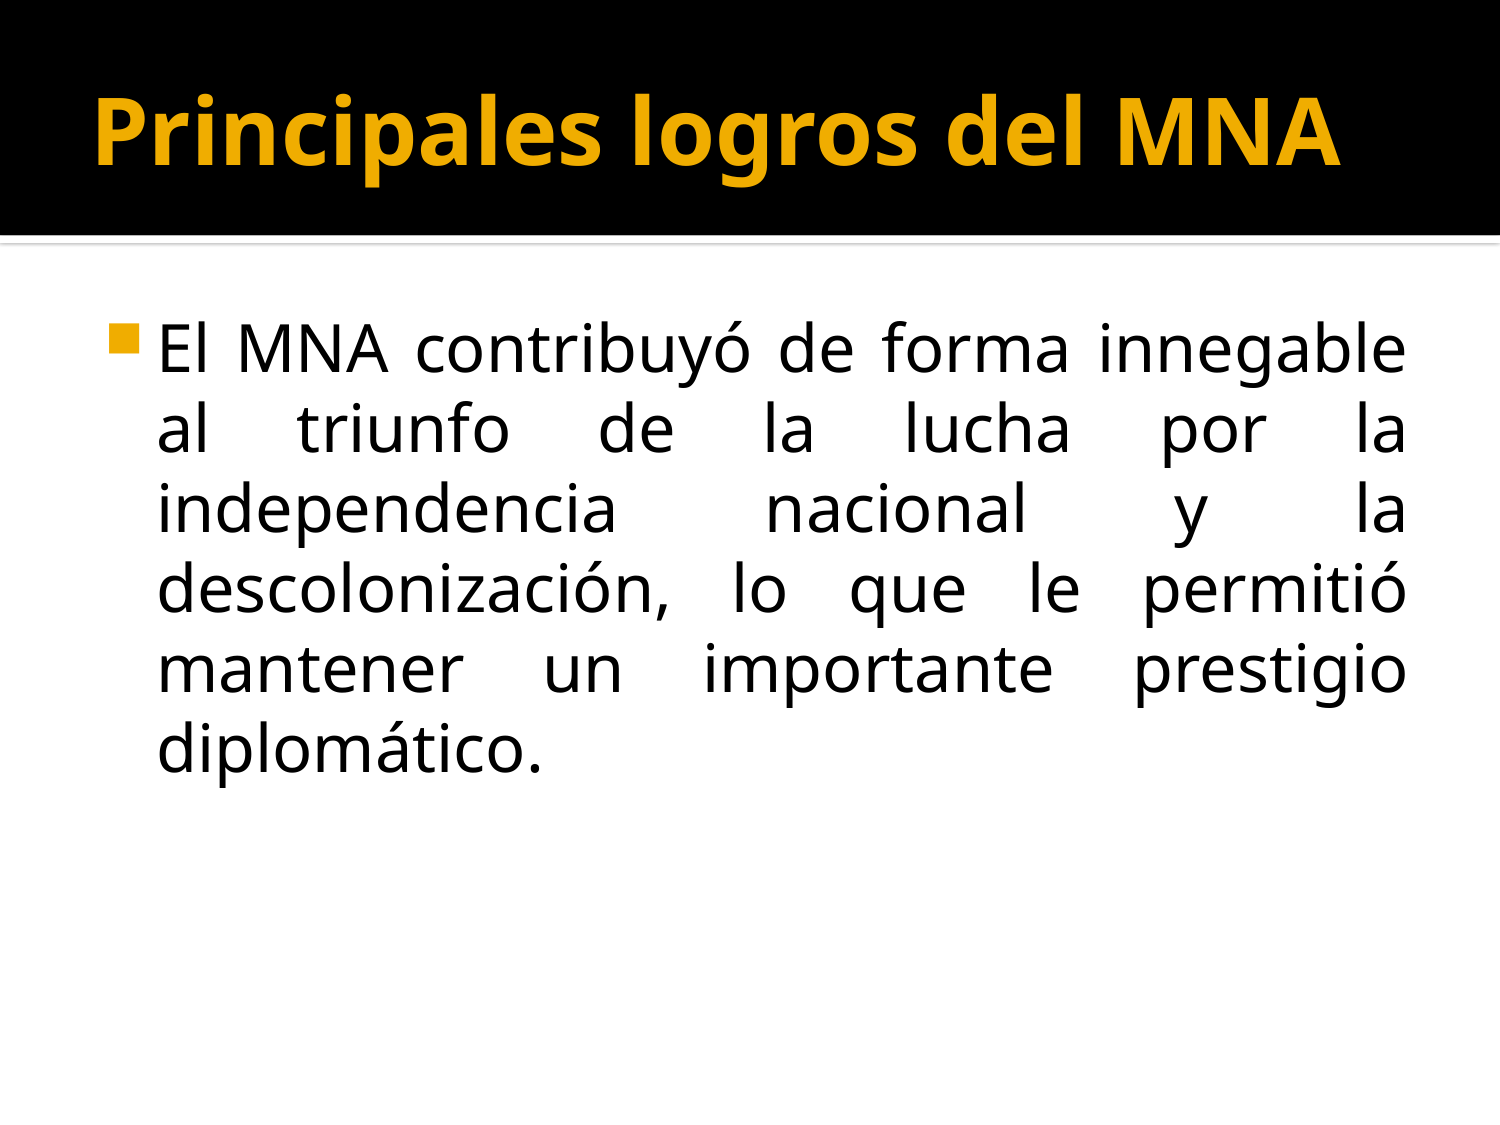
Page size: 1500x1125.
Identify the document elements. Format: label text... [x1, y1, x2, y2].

list El MNA contribuyó de forma innegable al triunfo de la lucha por la independencia nacional y la descolonización, lo que le permitió mantener un importante prestigio diplomático. [75, 291, 1425, 1050]
title Principales logros del MNA [75, 25, 1425, 231]
